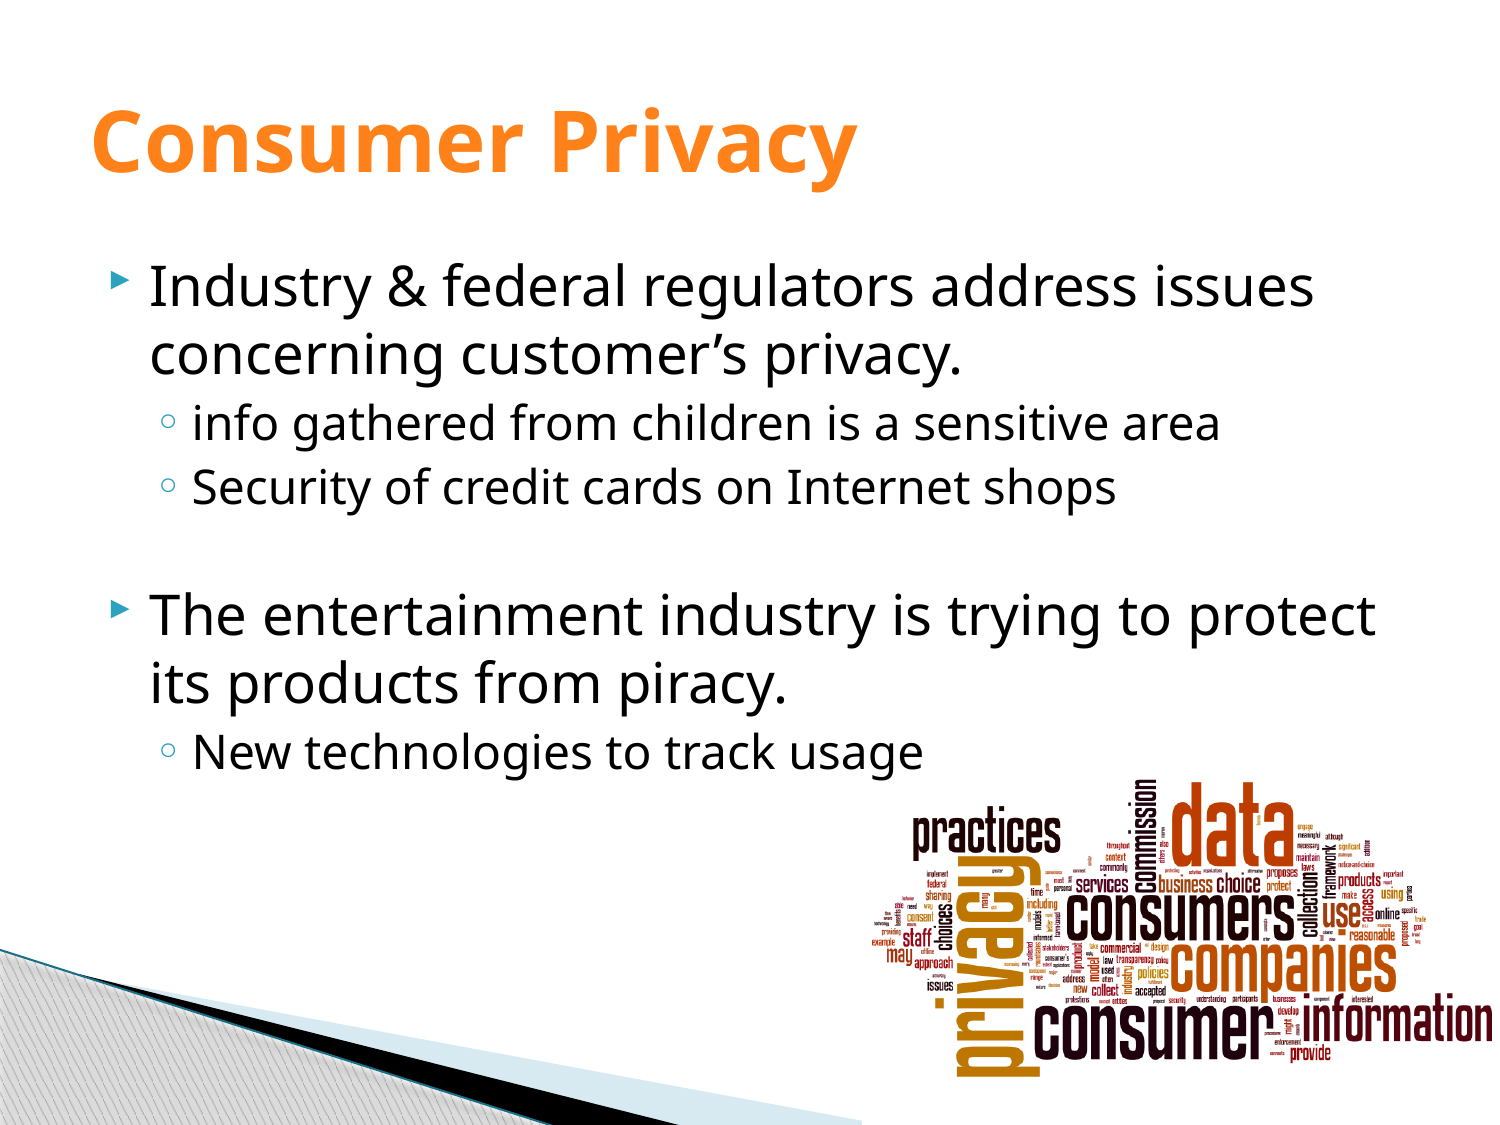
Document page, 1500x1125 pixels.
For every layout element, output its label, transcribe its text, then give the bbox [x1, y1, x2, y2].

picture [862, 734, 1500, 1125]
title Consumer Privacy [75, 45, 1425, 233]
list Industry & federal regulators address issues concerning customer’s privacy. info gathered from children is a sensitive area Security of credit cards on Internet shops The entertainment industry is trying to protect its products from piracy. New technologies to track usage [75, 243, 1425, 986]
